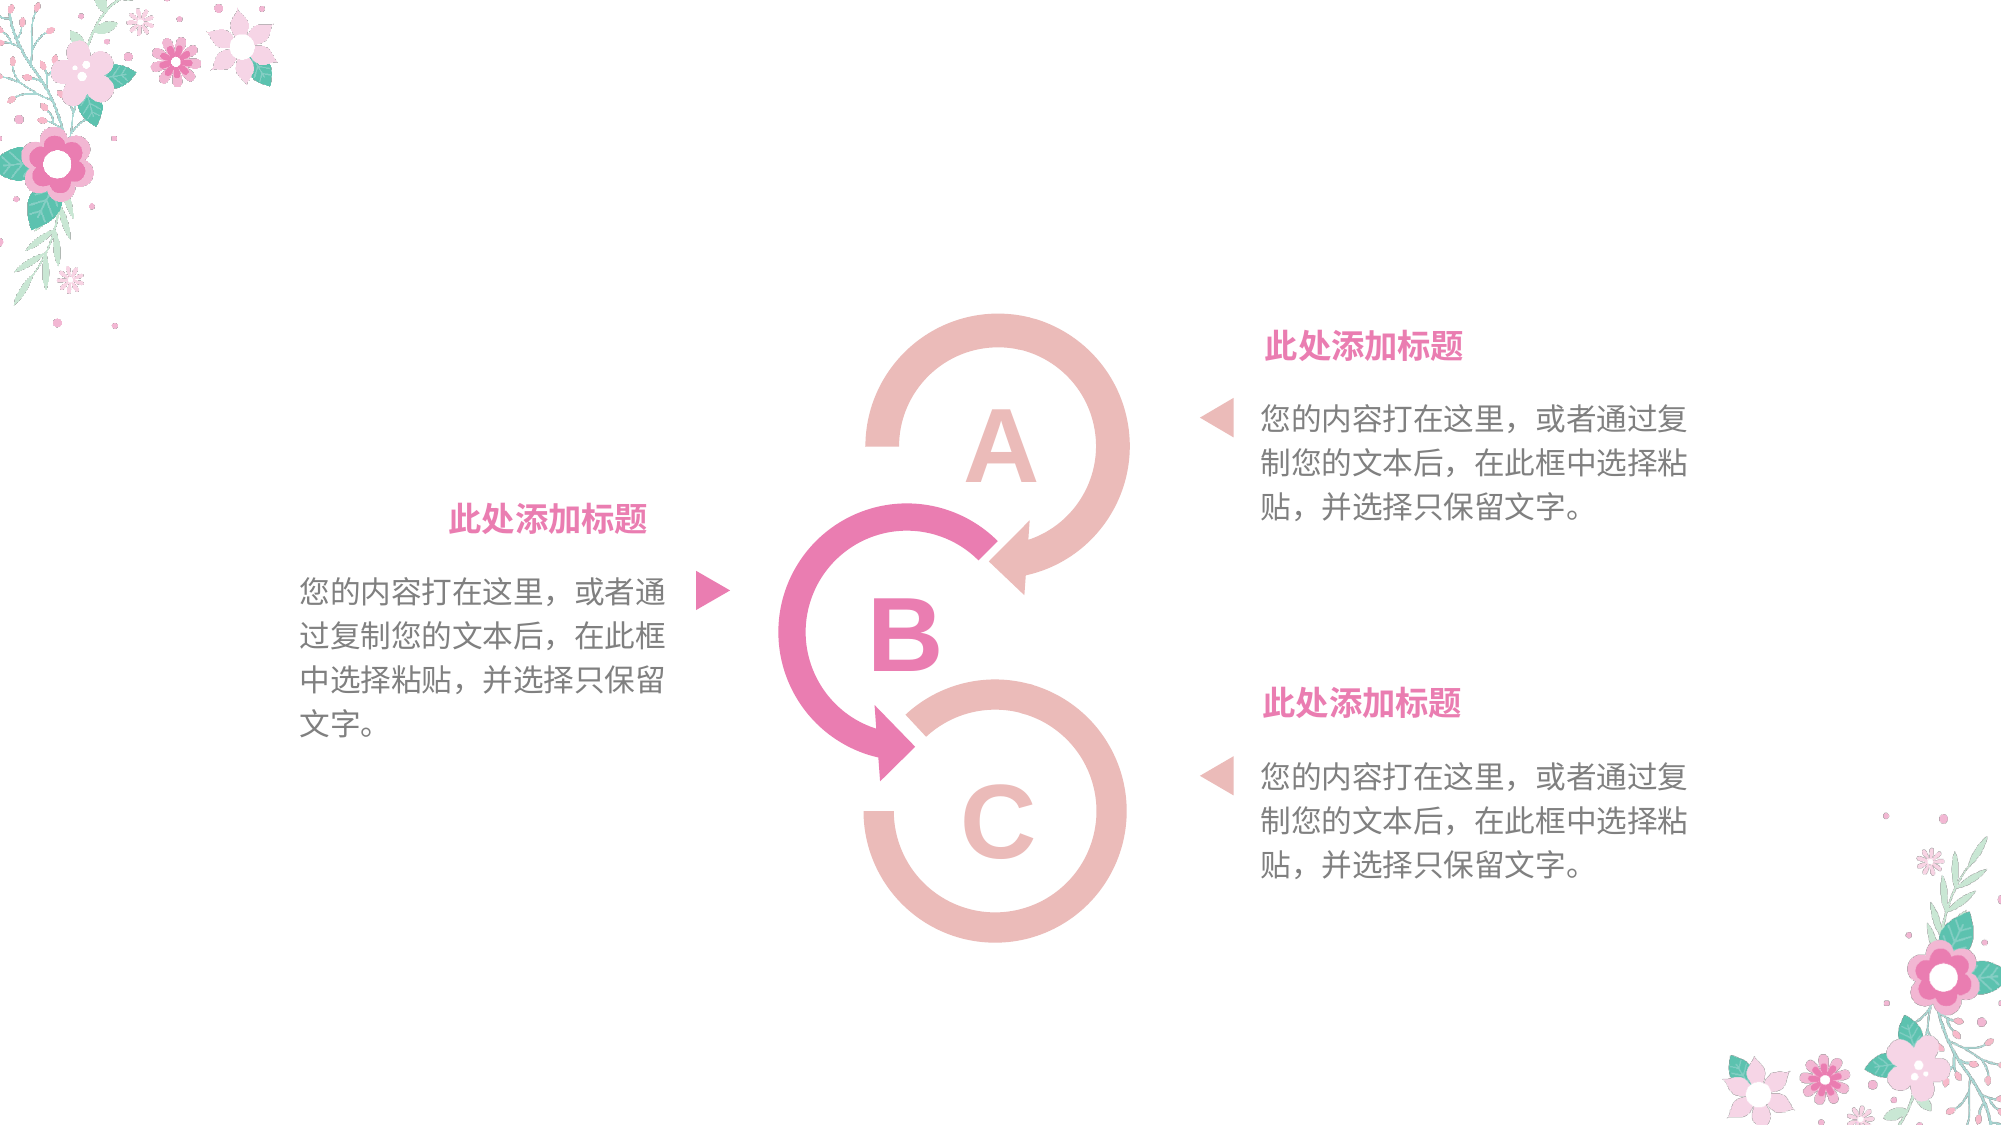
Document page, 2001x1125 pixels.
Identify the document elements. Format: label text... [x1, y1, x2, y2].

text_box C [945, 745, 1052, 888]
text_box 您的内容打在这里，或者通过复制您的文本后，在此框中选择粘贴，并选择只保留文字。 [284, 557, 686, 749]
text_box 您的内容打在这里，或者通过复制您的文本后，在此框中选择粘贴，并选择只保留文字。 [1245, 743, 1709, 891]
text_box [905, 679, 1028, 737]
text_box 此处添加标题 [1249, 317, 1480, 373]
text_box [864, 312, 1032, 448]
picture [1715, 785, 2001, 1125]
text_box [987, 317, 1131, 598]
text_box 您的内容打在这里，或者通过复制您的文本后，在此框中选择粘贴，并选择只保留文字。 [1245, 385, 1709, 533]
text_box A [948, 369, 1055, 511]
text_box [778, 503, 998, 782]
text_box [863, 683, 1127, 943]
picture [0, 0, 285, 357]
text_box B [852, 557, 959, 700]
text_box [1199, 756, 1234, 796]
text_box 此处添加标题 [433, 490, 664, 546]
text_box 此处添加标题 [1247, 674, 1478, 730]
text_box [1199, 397, 1234, 438]
text_box [696, 570, 731, 611]
